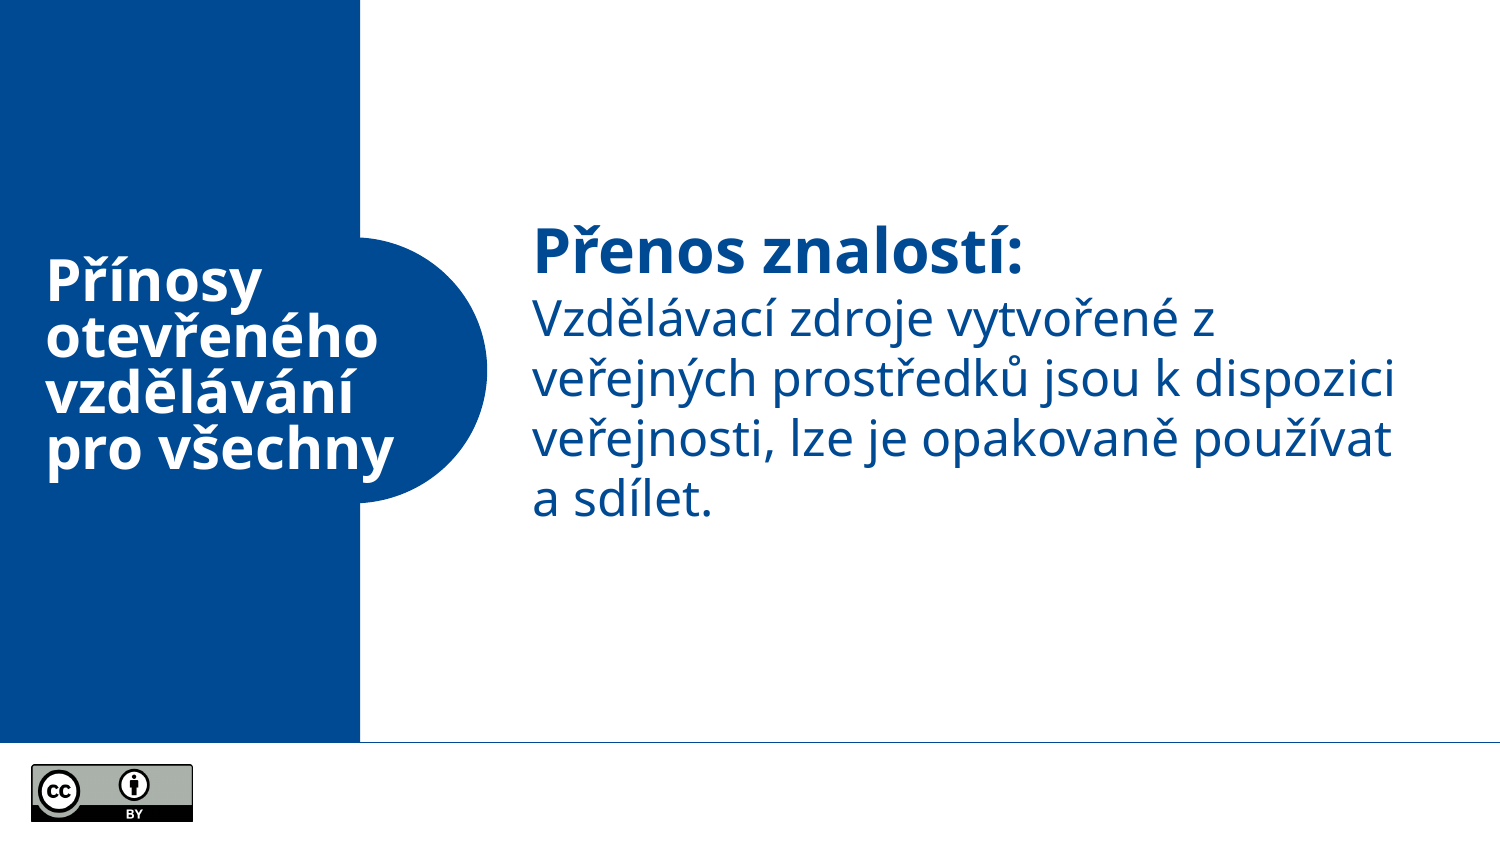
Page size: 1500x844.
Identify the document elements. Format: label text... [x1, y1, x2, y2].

text_box [432, 262, 488, 478]
picture [31, 764, 193, 822]
text_box Přínosy otevřeného vzdělávání pro všechny [30, 242, 432, 496]
text_box Přenos znalostí: Vzdělávací zdroje vytvořené z veřejných prostředků jsou k dispozici veřejnosti, lze je opakovaně používat a sdílet. [517, 196, 1429, 542]
text_box [0, 0, 361, 742]
text_box [308, 496, 397, 504]
text_box [0, 750, 1500, 844]
text_box [317, 237, 389, 242]
